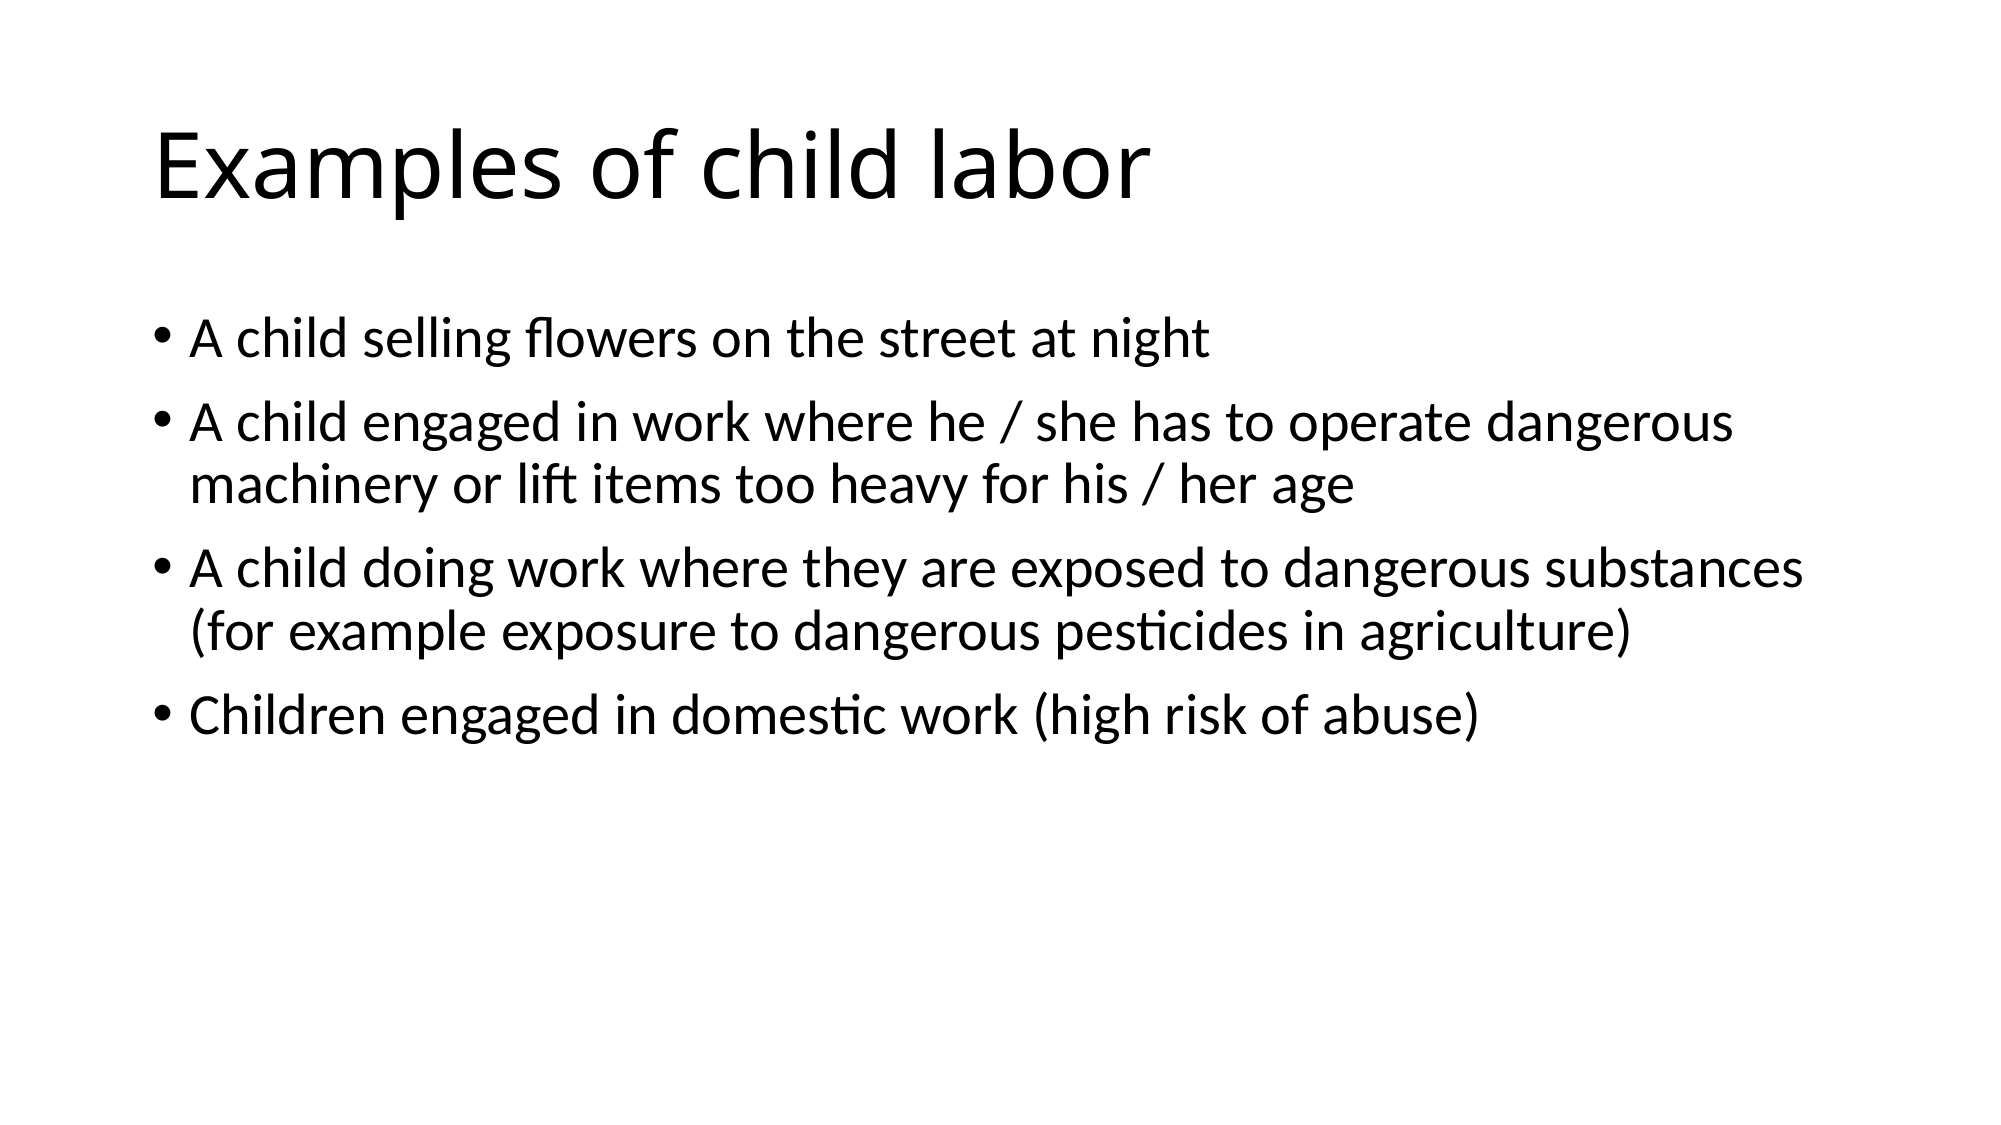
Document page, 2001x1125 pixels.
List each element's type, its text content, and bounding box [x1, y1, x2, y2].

title Examples of child labor [137, 59, 1863, 278]
list A child selling flowers on the street at night A child engaged in work where he / she has to operate dangerous machinery or lift items too heavy for his / her age A child doing work where they are exposed to dangerous substances (for example exposure to dangerous pesticides in agriculture) Children engaged in domestic work (high risk of abuse) [137, 299, 1863, 1014]
